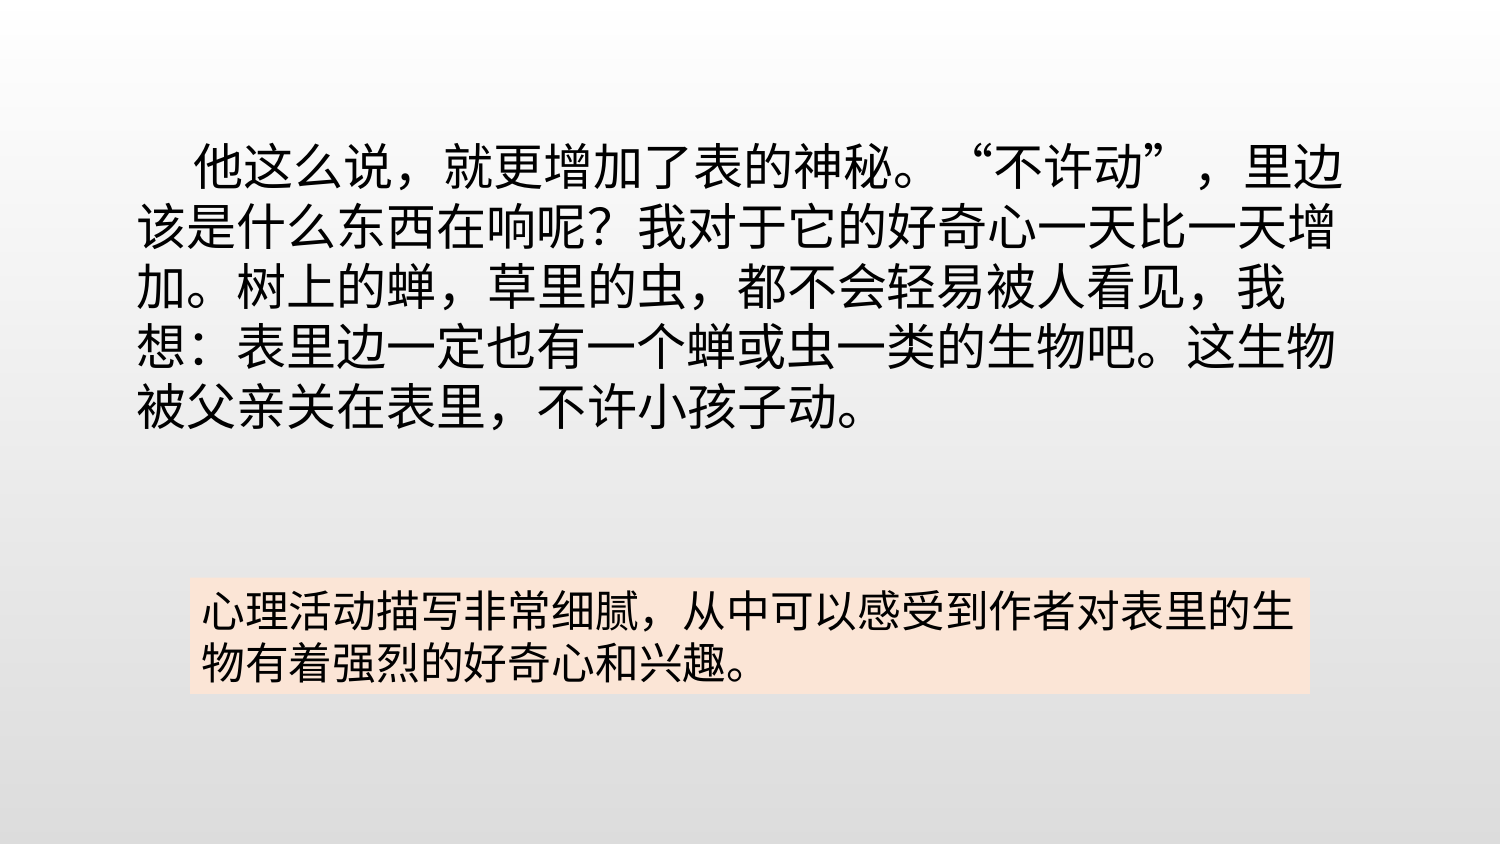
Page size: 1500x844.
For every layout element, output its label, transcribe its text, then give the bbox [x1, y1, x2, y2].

text_box 心理活动描写非常细腻，从中可以感受到作者对表里的生物有着强烈的好奇心和兴趣。 [190, 577, 1310, 694]
text_box 他这么说，就更增加了表的神秘。“不许动”，里边该是什么东西在响呢？我对于它的好奇心一天比一天增加。树上的蝉，草里的虫，都不会轻易被人看见，我想：表里边一定也有一个蝉或虫一类的生物吧。这生物被父亲关在表里，不许小孩子动。 [125, 130, 1375, 442]
